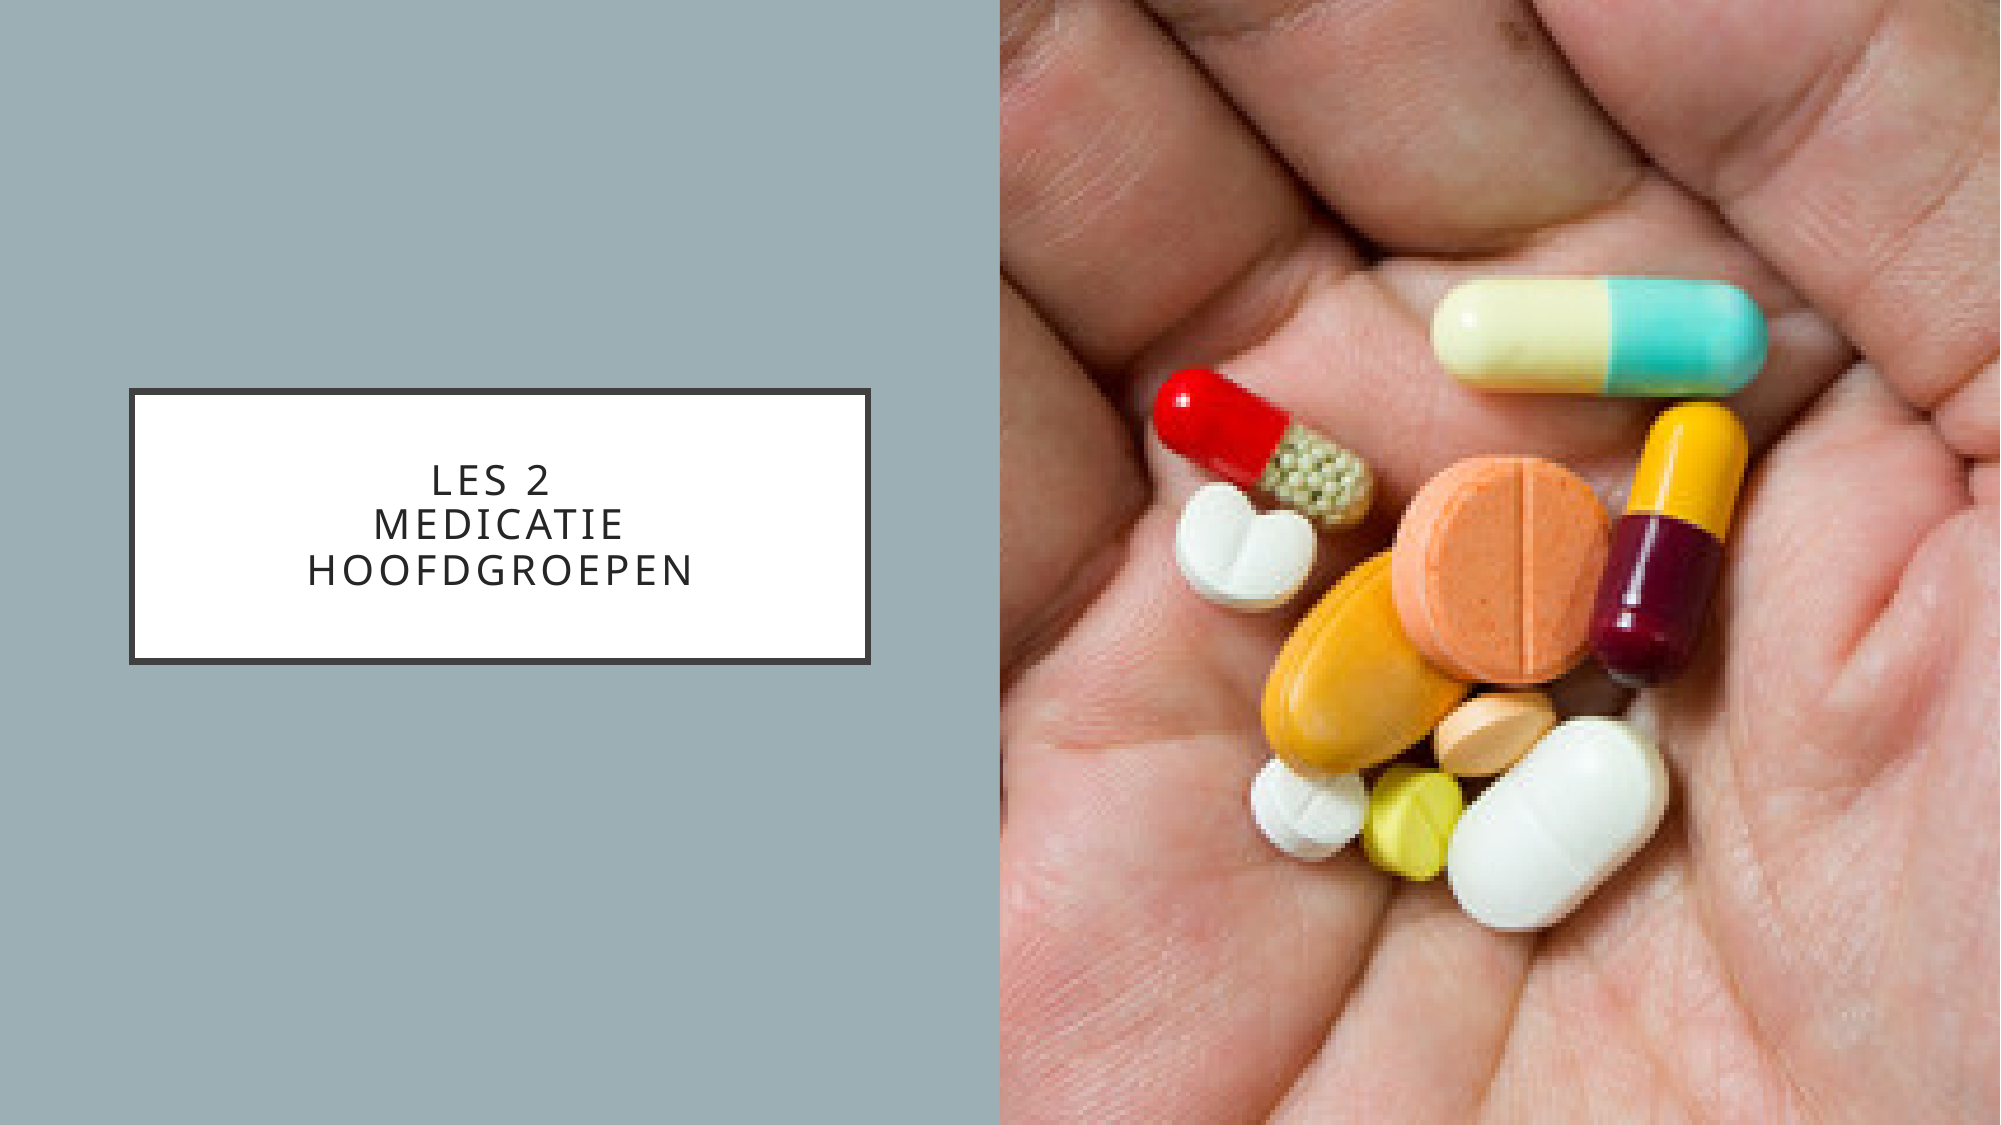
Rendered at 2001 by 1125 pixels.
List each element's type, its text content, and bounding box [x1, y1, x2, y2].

title Les 2 Medicatie hoofdgroepen [129, 388, 871, 665]
picture [999, 0, 2000, 1125]
